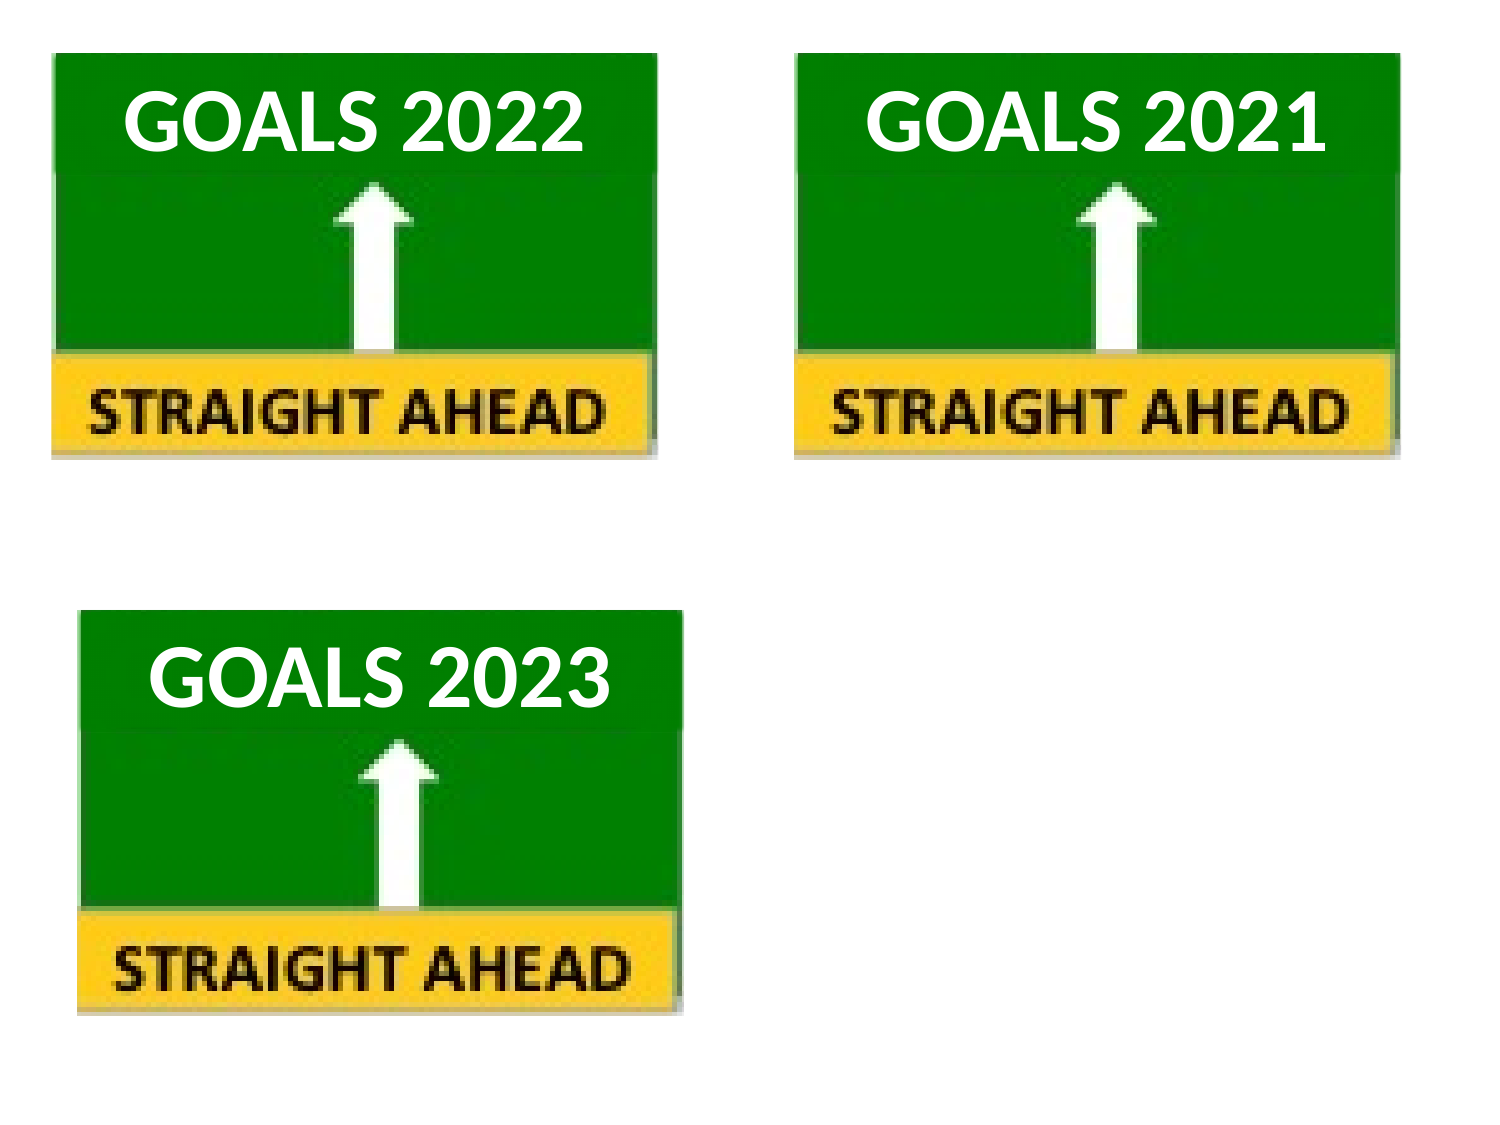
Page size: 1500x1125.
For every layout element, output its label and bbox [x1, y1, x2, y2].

picture [76, 609, 685, 1016]
picture [793, 53, 1402, 460]
picture [51, 53, 659, 460]
